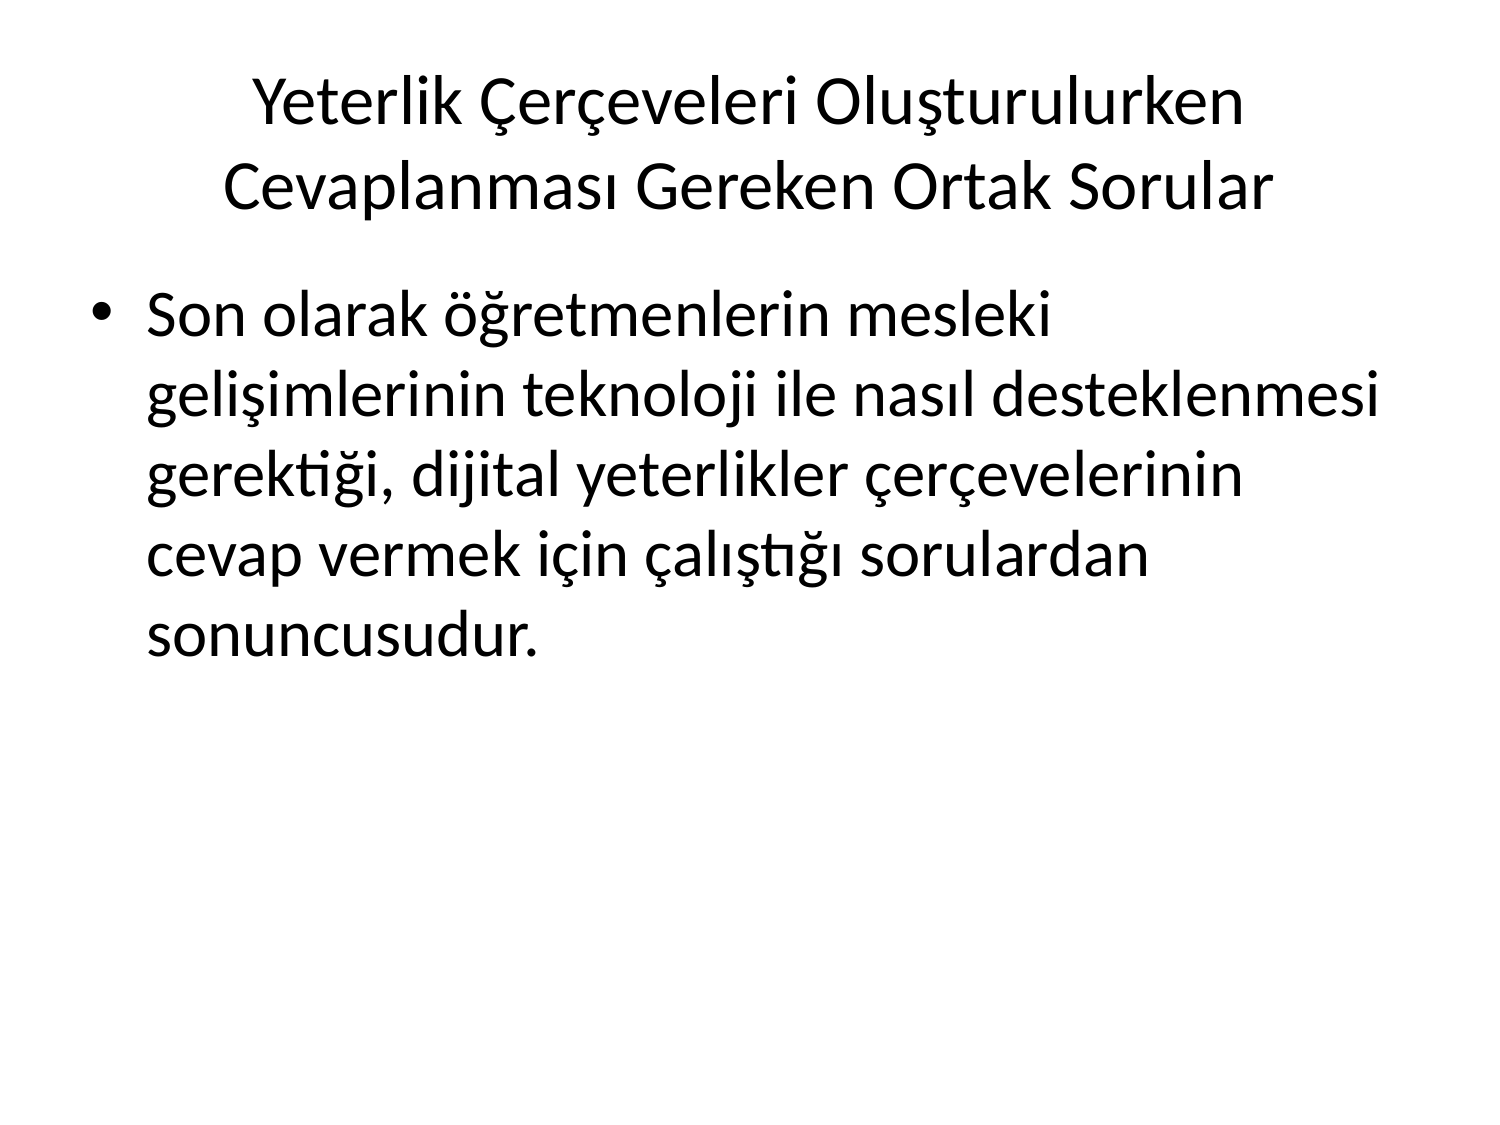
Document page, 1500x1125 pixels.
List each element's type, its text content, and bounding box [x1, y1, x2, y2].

list Son olarak öğretmenlerin mesleki gelişimlerinin teknoloji ile nasıl desteklenmesi gerektiği, dijital yeterlikler çerçevelerinin cevap vermek için çalıştığı sorulardan sonuncusudur. [75, 262, 1425, 1005]
title Yeterlik Çerçeveleri Oluşturulurken Cevaplanması Gereken Ortak Sorular [75, 45, 1425, 233]
